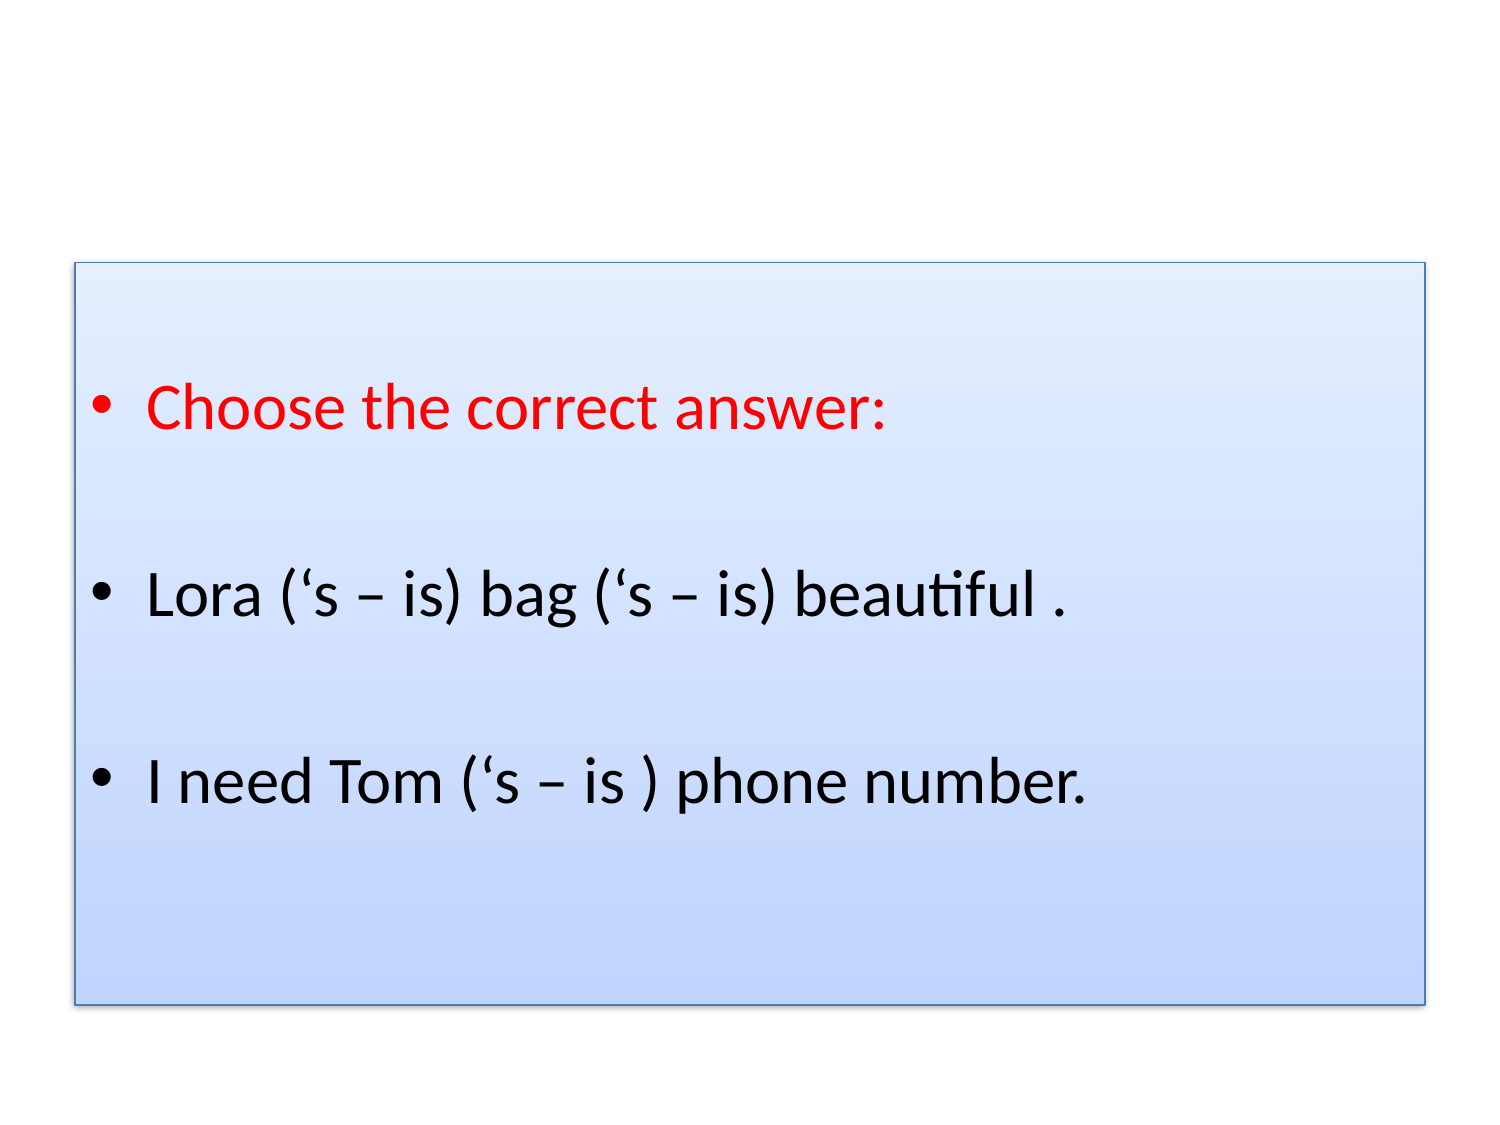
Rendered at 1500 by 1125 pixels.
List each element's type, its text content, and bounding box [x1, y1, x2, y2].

list Choose the correct answer: Lora (‘s – is) bag (‘s – is) beautiful . I need Tom (‘s – is ) phone number. [74, 262, 1426, 1006]
